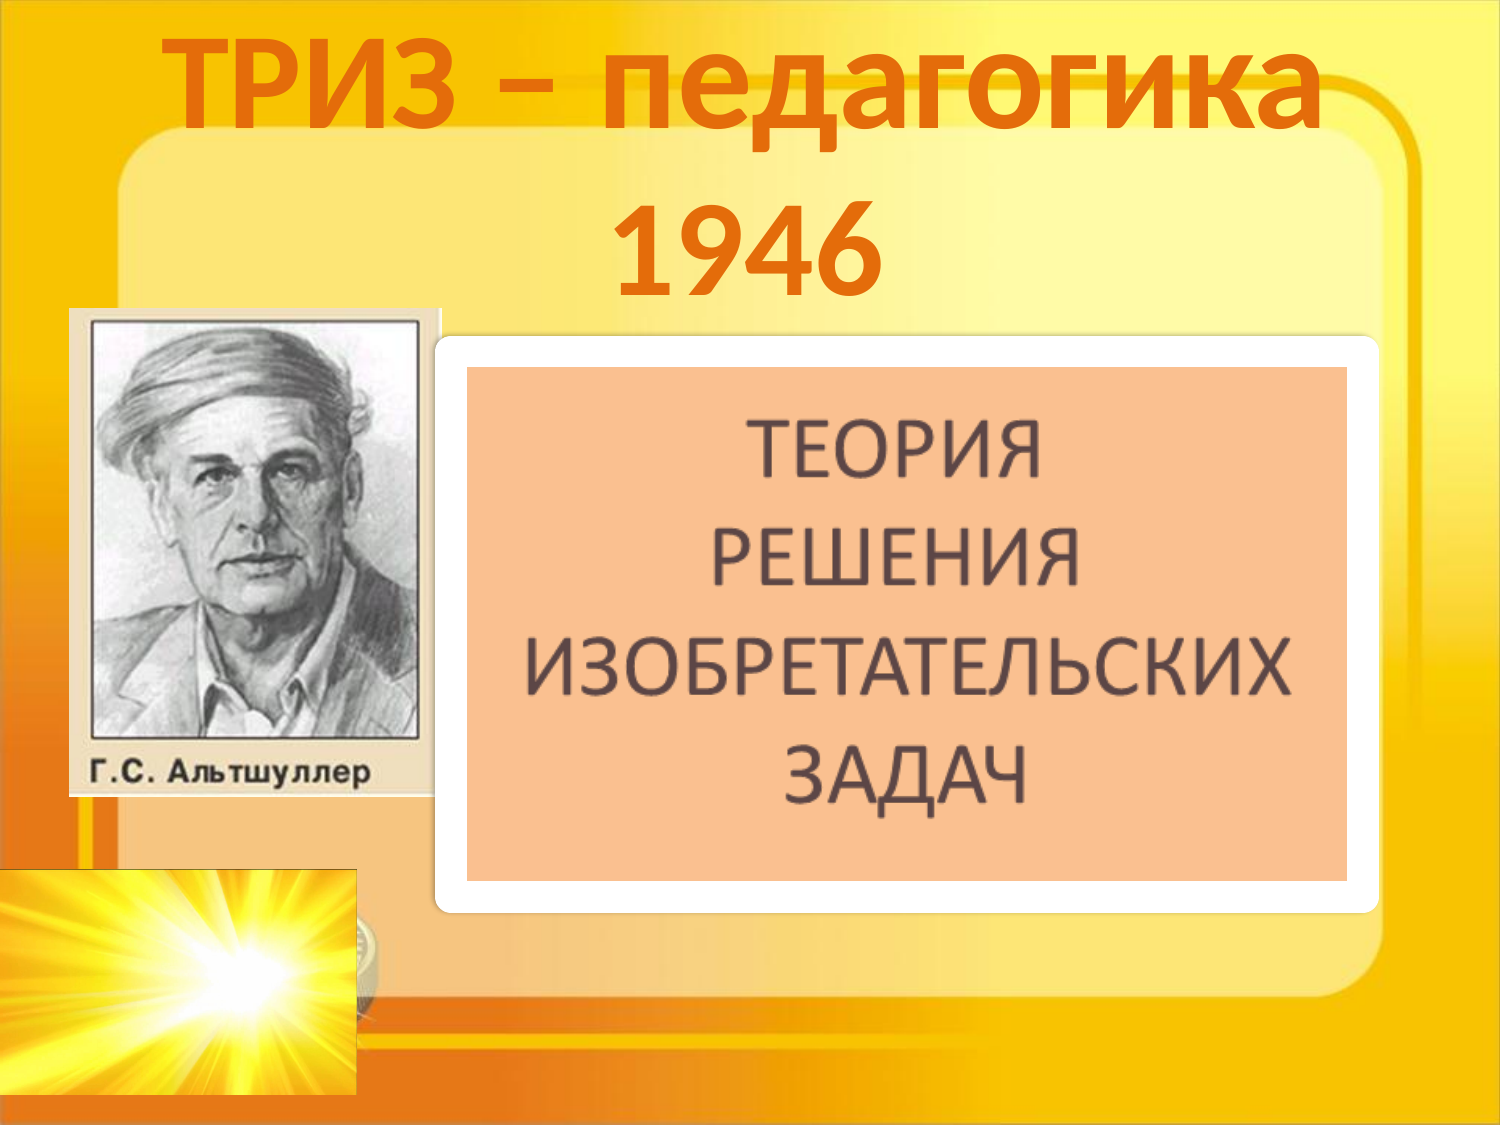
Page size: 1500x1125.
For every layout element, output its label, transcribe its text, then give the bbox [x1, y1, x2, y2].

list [69, 308, 442, 797]
picture [0, 0, 1500, 1125]
title ТРИЗ – педагогика 1946 [69, 66, 1420, 236]
